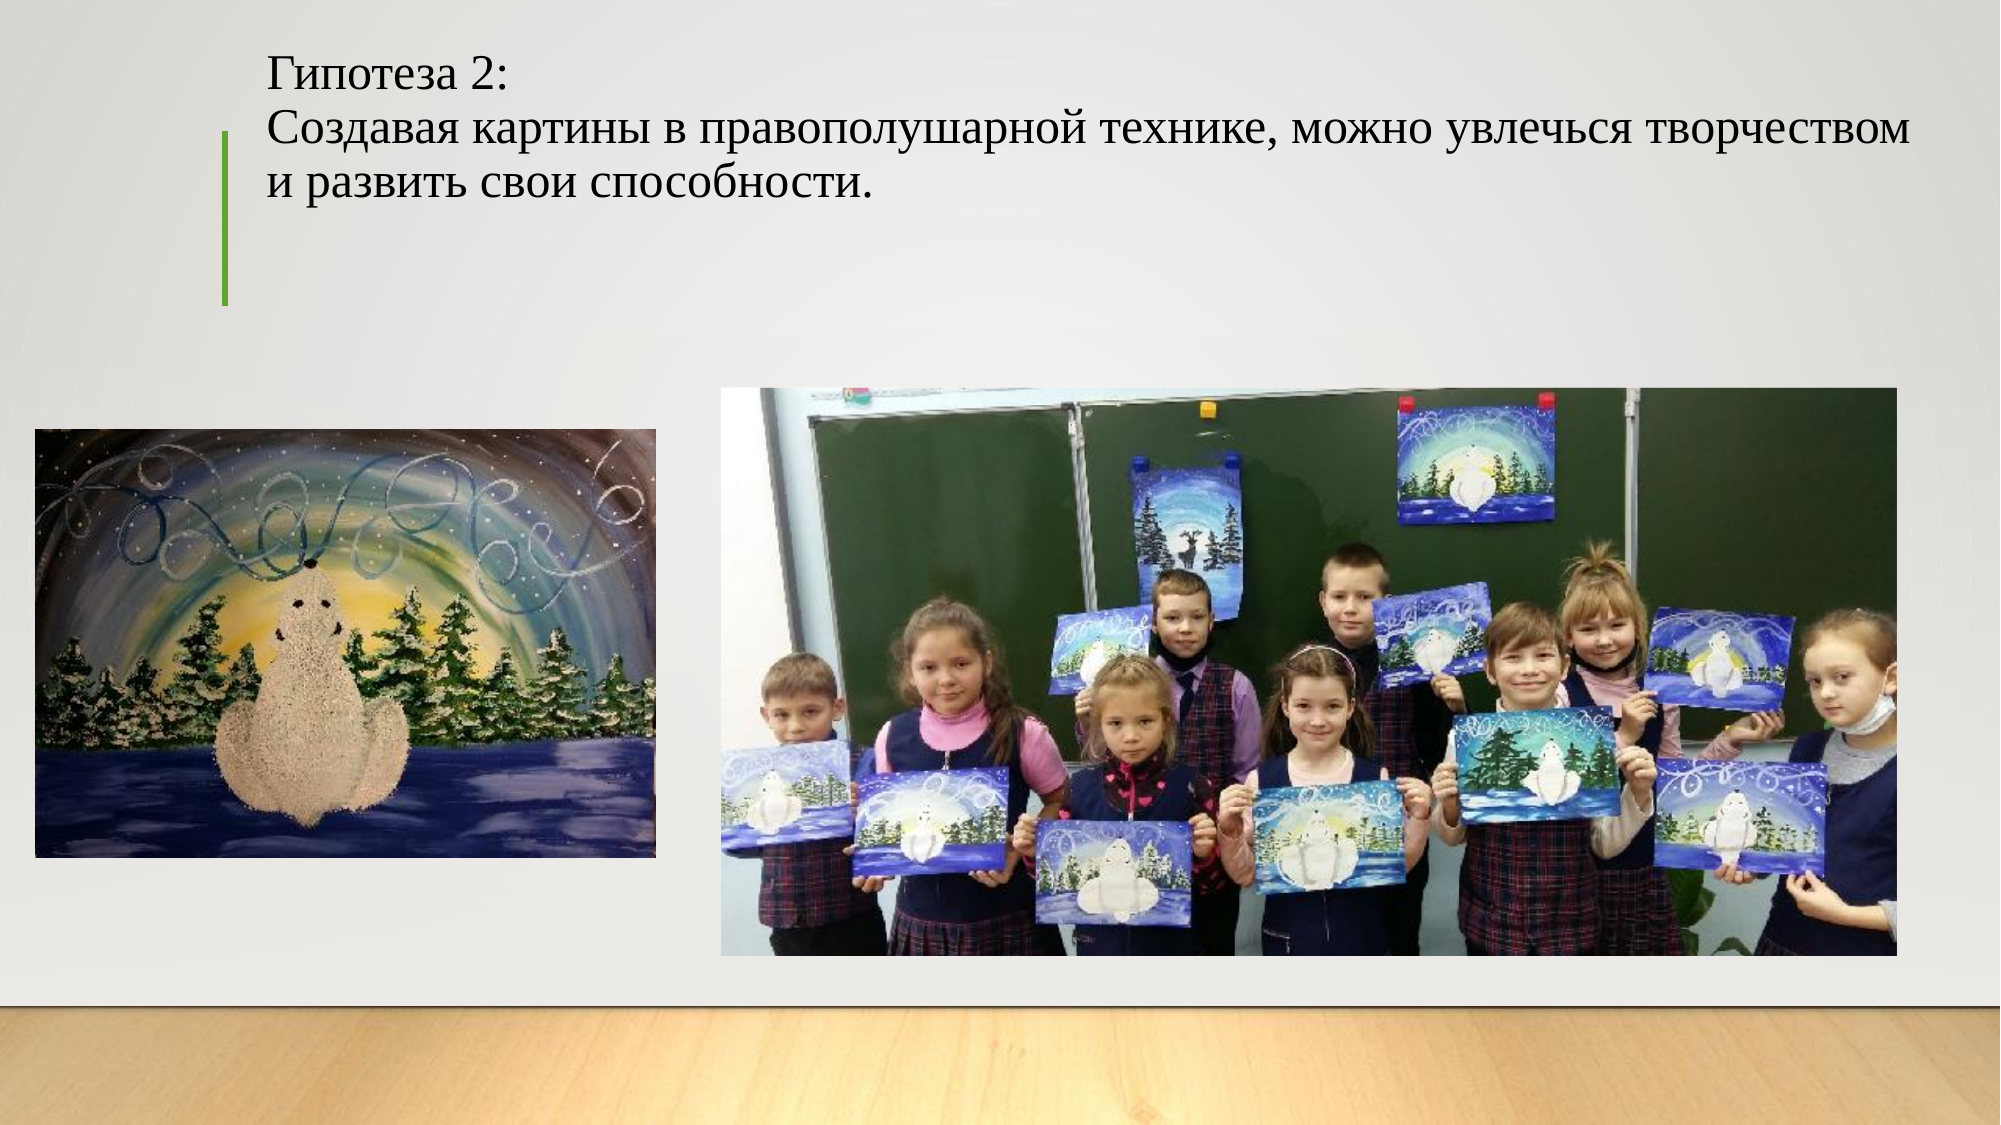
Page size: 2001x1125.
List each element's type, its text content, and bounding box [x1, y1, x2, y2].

picture [0, 1006, 2000, 1125]
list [720, 386, 1897, 956]
title Гипотеза 2: Создавая картины в правополушарной технике, можно увлечься творчеством и развить свои способности. [251, 28, 1936, 276]
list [35, 429, 657, 858]
